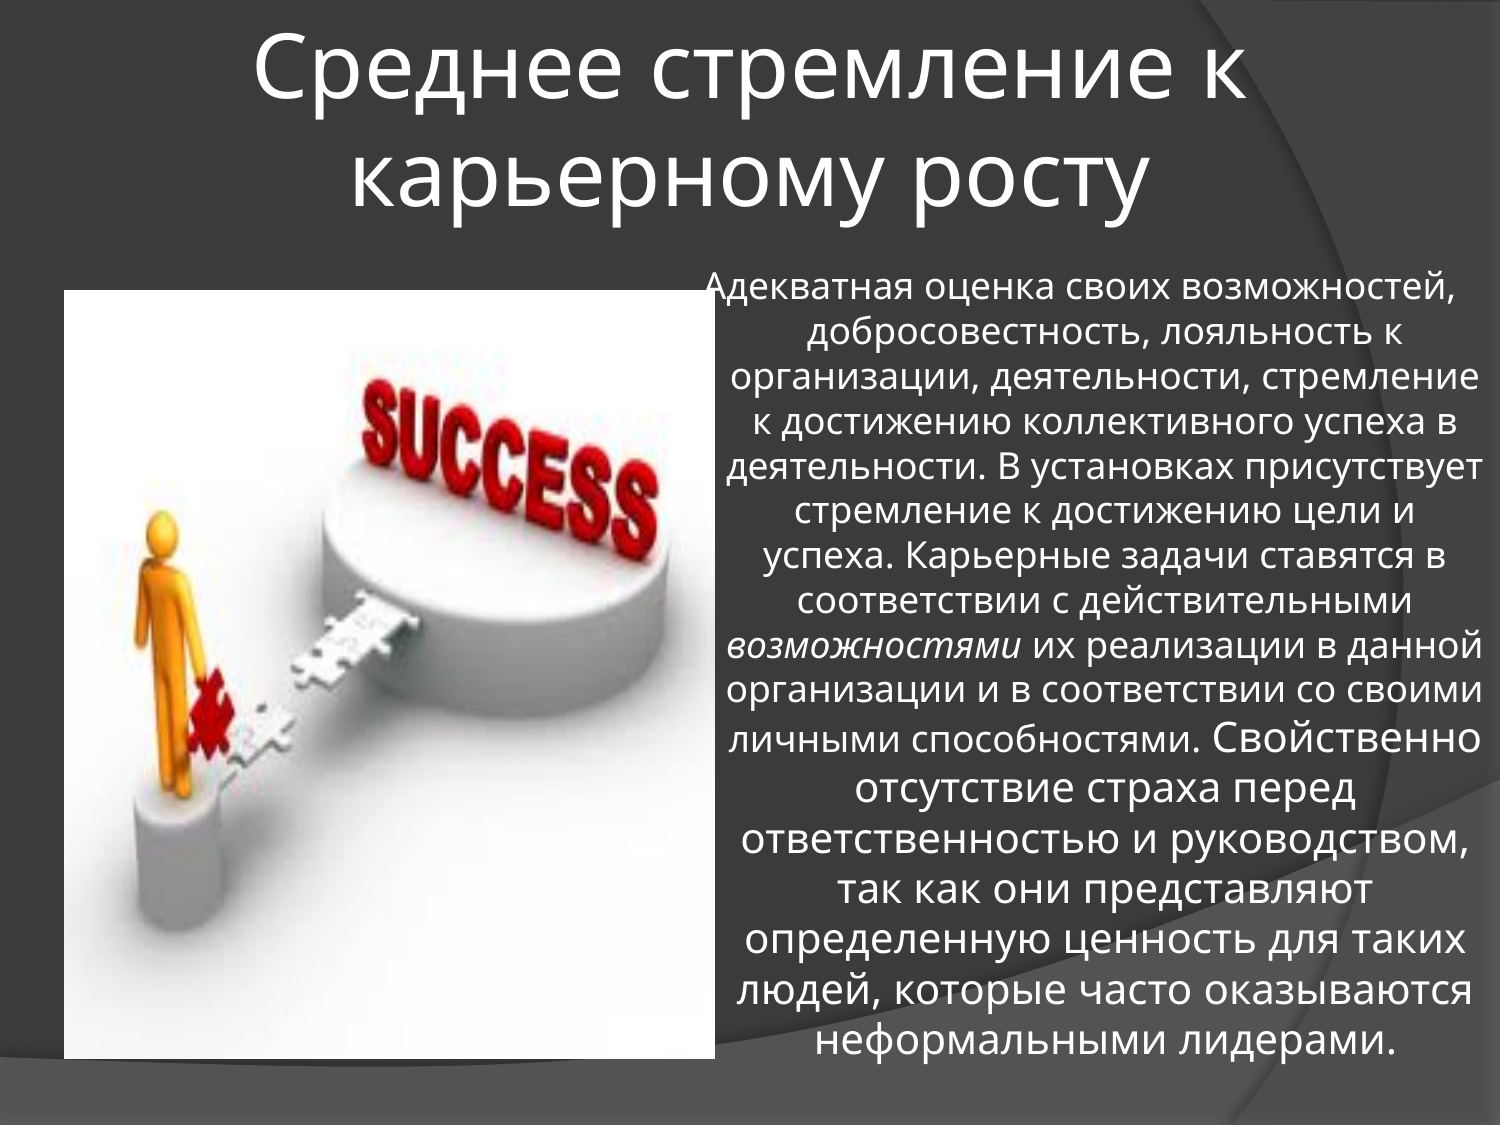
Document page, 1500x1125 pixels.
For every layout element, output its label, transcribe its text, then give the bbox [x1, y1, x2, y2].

title Среднее стремление к карьерному росту [0, 0, 1500, 233]
picture [64, 290, 715, 1059]
list Адекватная оценка своих возможностей, добросовестность, лояльность к организации, деятельности, стремление к достижению коллективного успеха в деятельности. В установках присутствует стремление к достижению цели и успеха. Карьерные задачи ставятся в соответствии с действительными возможностями их реализации в данной организации и в соответствии со своими личными способностями. Свойственно отсутствие страха перед ответственностью и руководством, так как они представляют определенную ценность для таких людей, которые часто оказываются неформальными лидерами. [655, 255, 1500, 1125]
